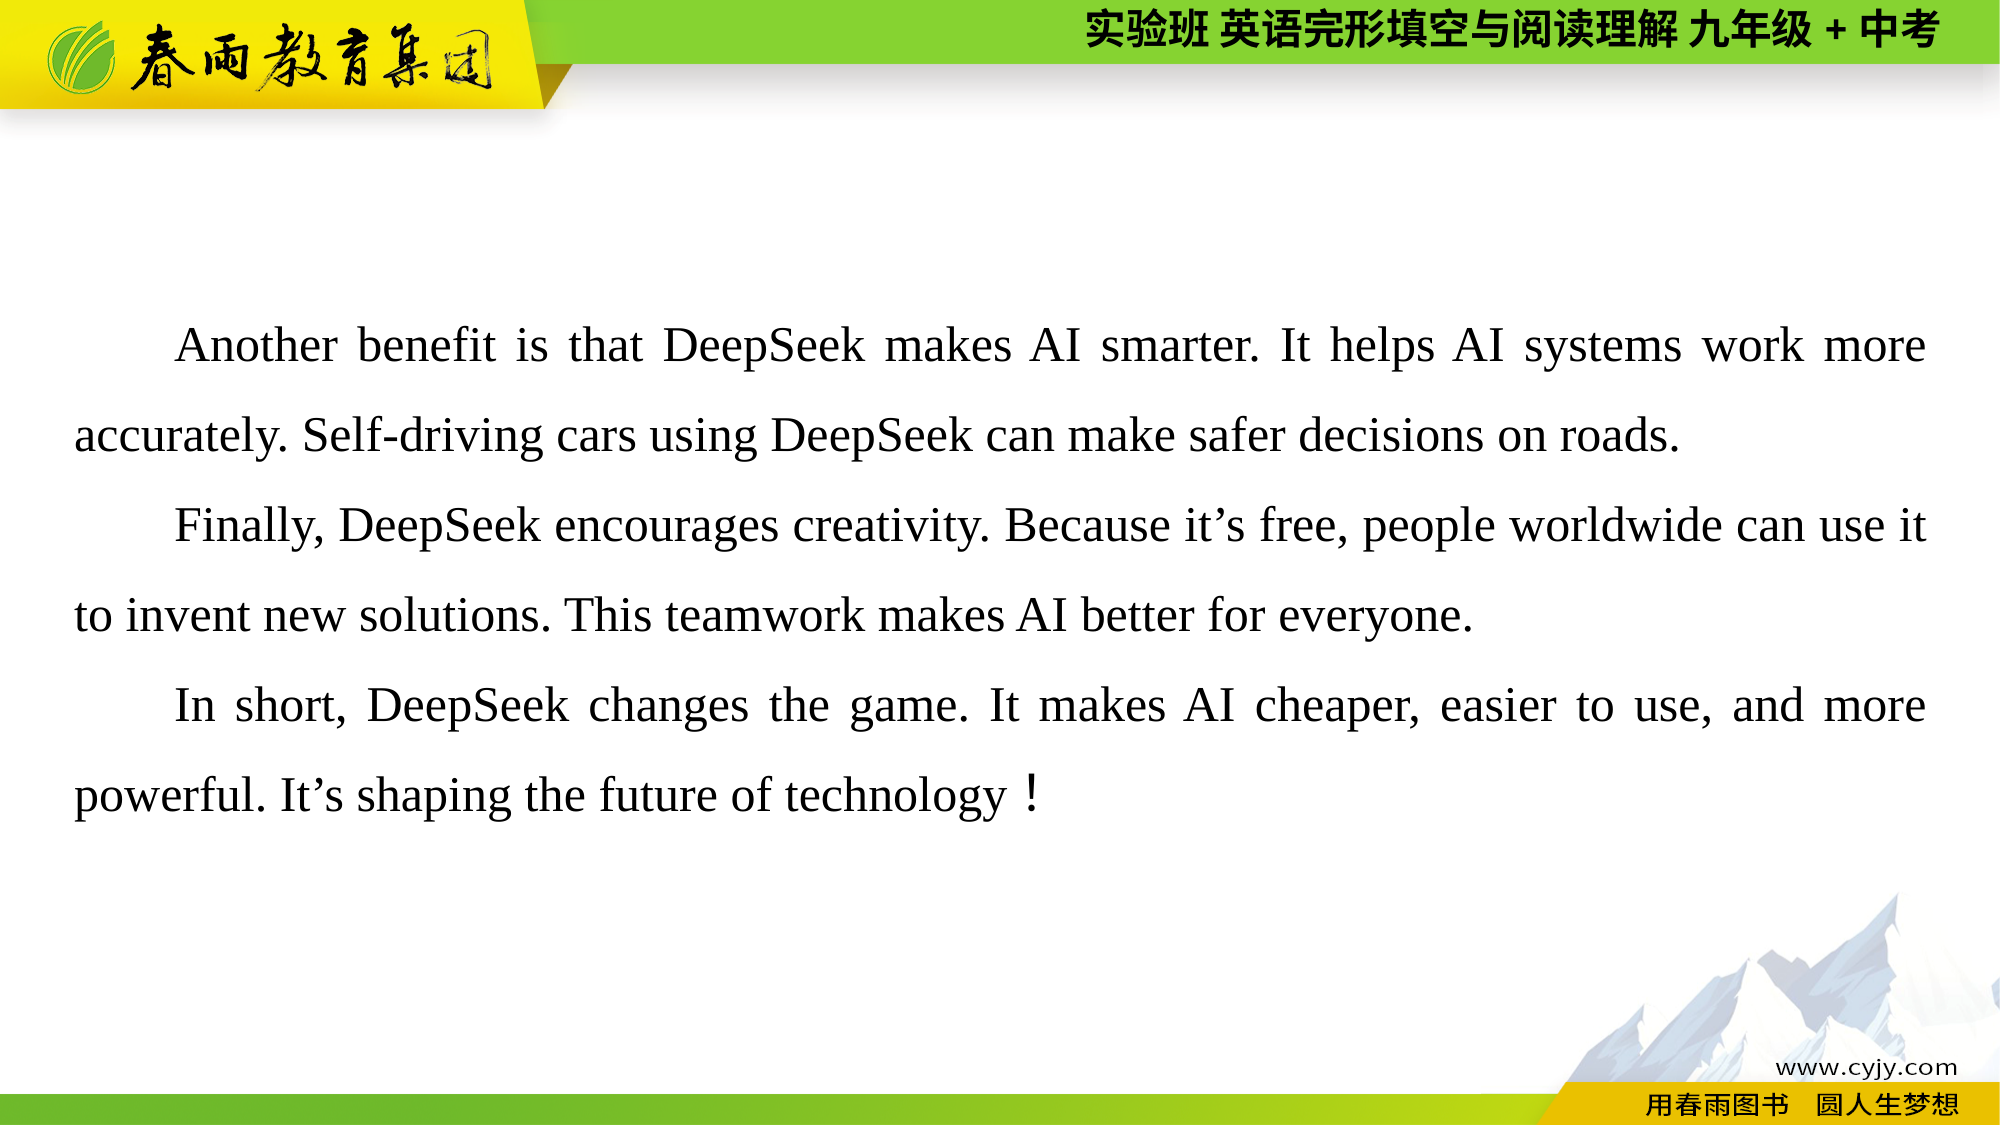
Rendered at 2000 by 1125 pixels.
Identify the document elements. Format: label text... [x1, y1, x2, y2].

picture [0, 0, 2000, 1125]
list Another benefit is that DeepSeek makes AI smarter. It helps AI systems work more accurately. Self-driving cars using DeepSeek can make safer decisions on roads. Finally, DeepSeek encourages creativity. Because it’s free, people worldwide can use it to invent new solutions. This teamwork makes AI better for everyone. In short, DeepSeek changes the game. It makes AI cheaper, easier to use, and more powerful. It’s shaping the future of technology！ [59, 273, 1944, 834]
